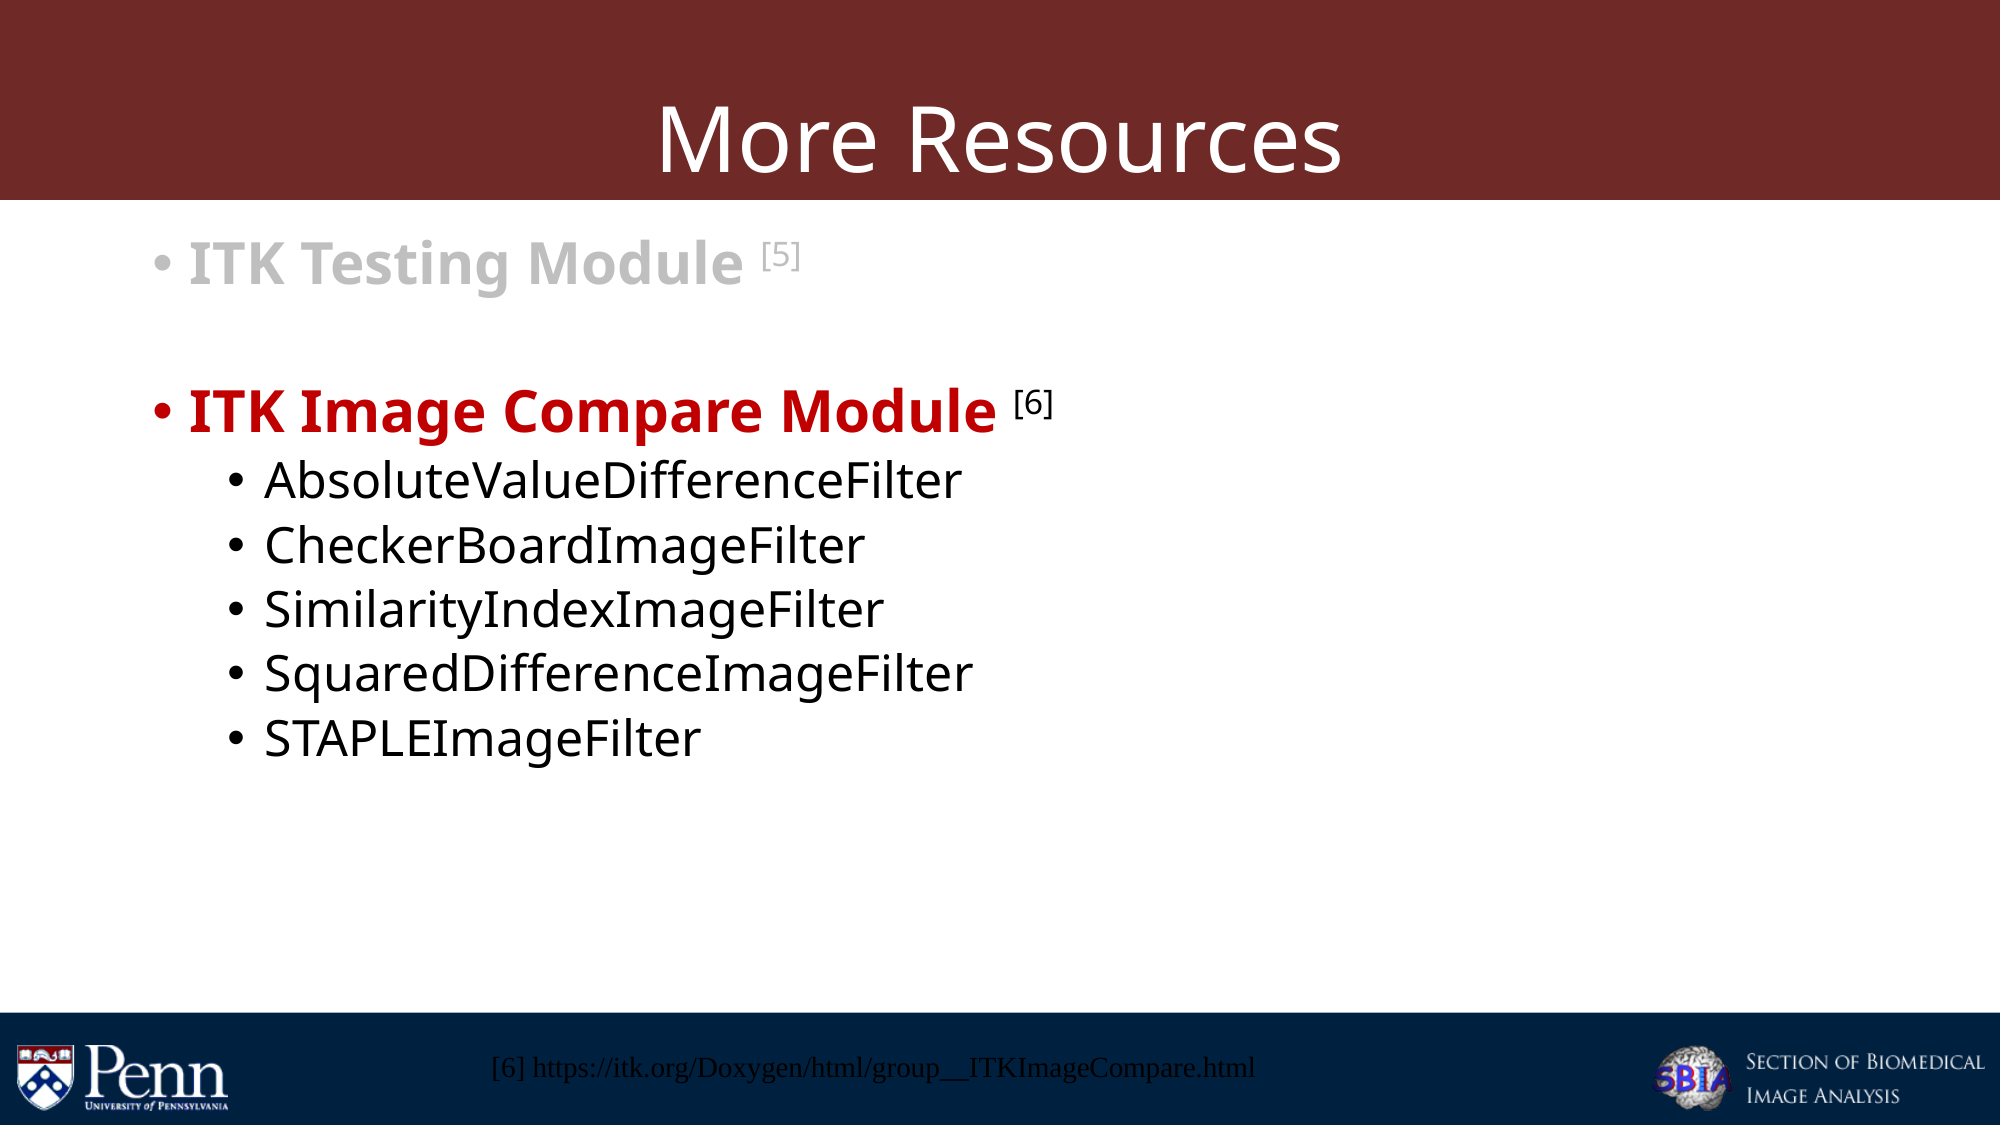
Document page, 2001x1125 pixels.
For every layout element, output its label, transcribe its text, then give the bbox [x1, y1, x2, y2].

picture [17, 1045, 228, 1111]
title More Resources [137, 0, 1863, 200]
list ITK Testing Module [5] ITK Image Compare Module [6] AbsoluteValueDifferenceFilter CheckerBoardImageFilter SimilarityIndexImageFilter SquaredDifferenceImageFilter STAPLEImageFilter [137, 226, 1863, 988]
footer [6] https://itk.org/Doxygen/html/group__ITKImageCompare.html [262, 1035, 1485, 1096]
picture [1652, 1044, 1985, 1112]
